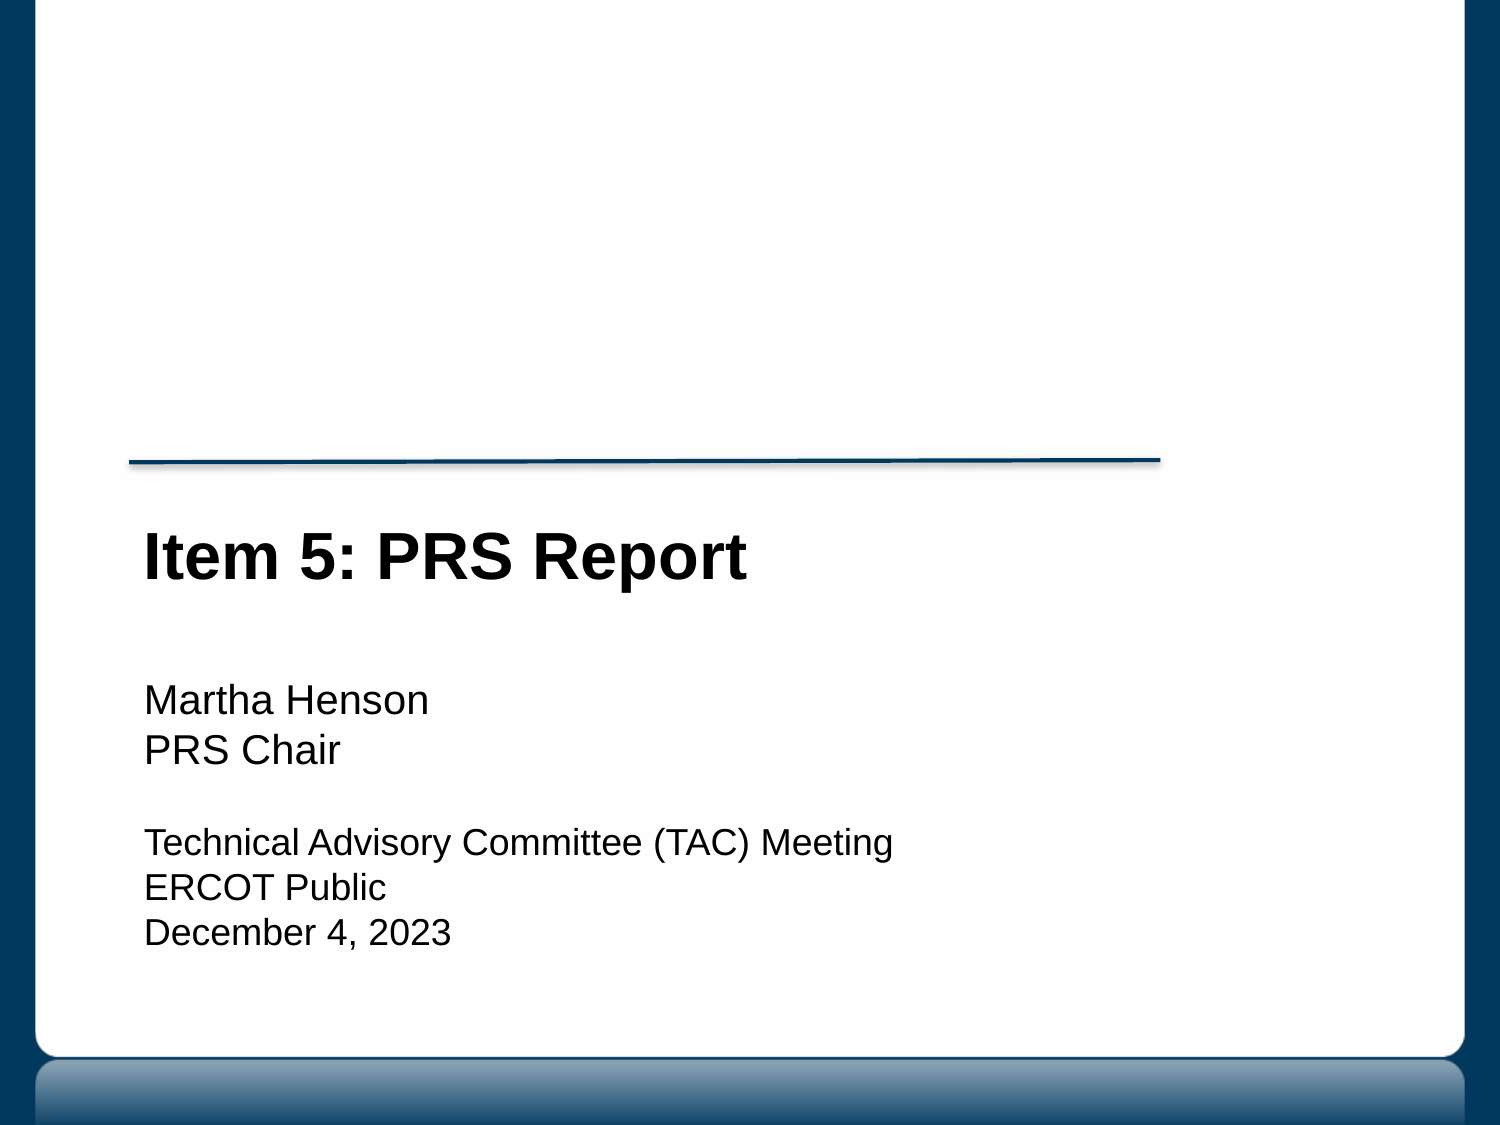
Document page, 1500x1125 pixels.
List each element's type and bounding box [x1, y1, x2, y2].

text_box [128, 459, 1367, 931]
picture [35, 0, 1465, 1125]
